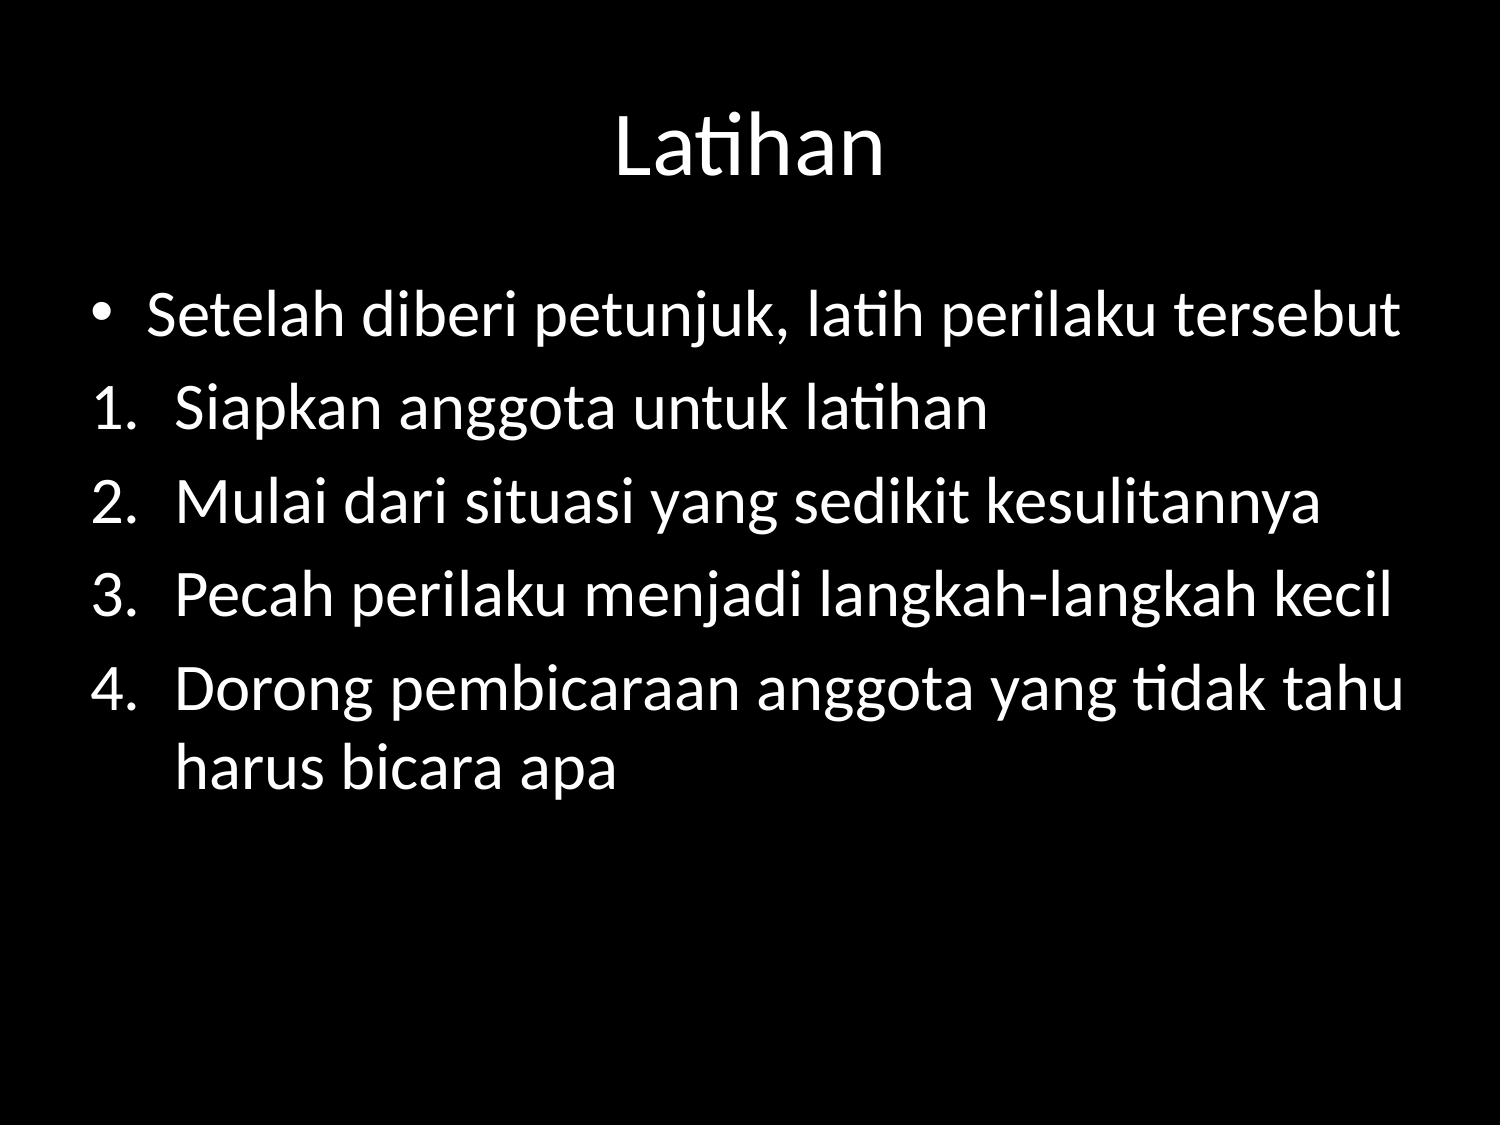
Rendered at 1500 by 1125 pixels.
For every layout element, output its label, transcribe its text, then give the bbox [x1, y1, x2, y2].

title Latihan [75, 45, 1425, 233]
list Setelah diberi petunjuk, latih perilaku tersebut Siapkan anggota untuk latihan Mulai dari situasi yang sedikit kesulitannya Pecah perilaku menjadi langkah-langkah kecil Dorong pembicaraan anggota yang tidak tahu harus bicara apa [75, 262, 1425, 1005]
